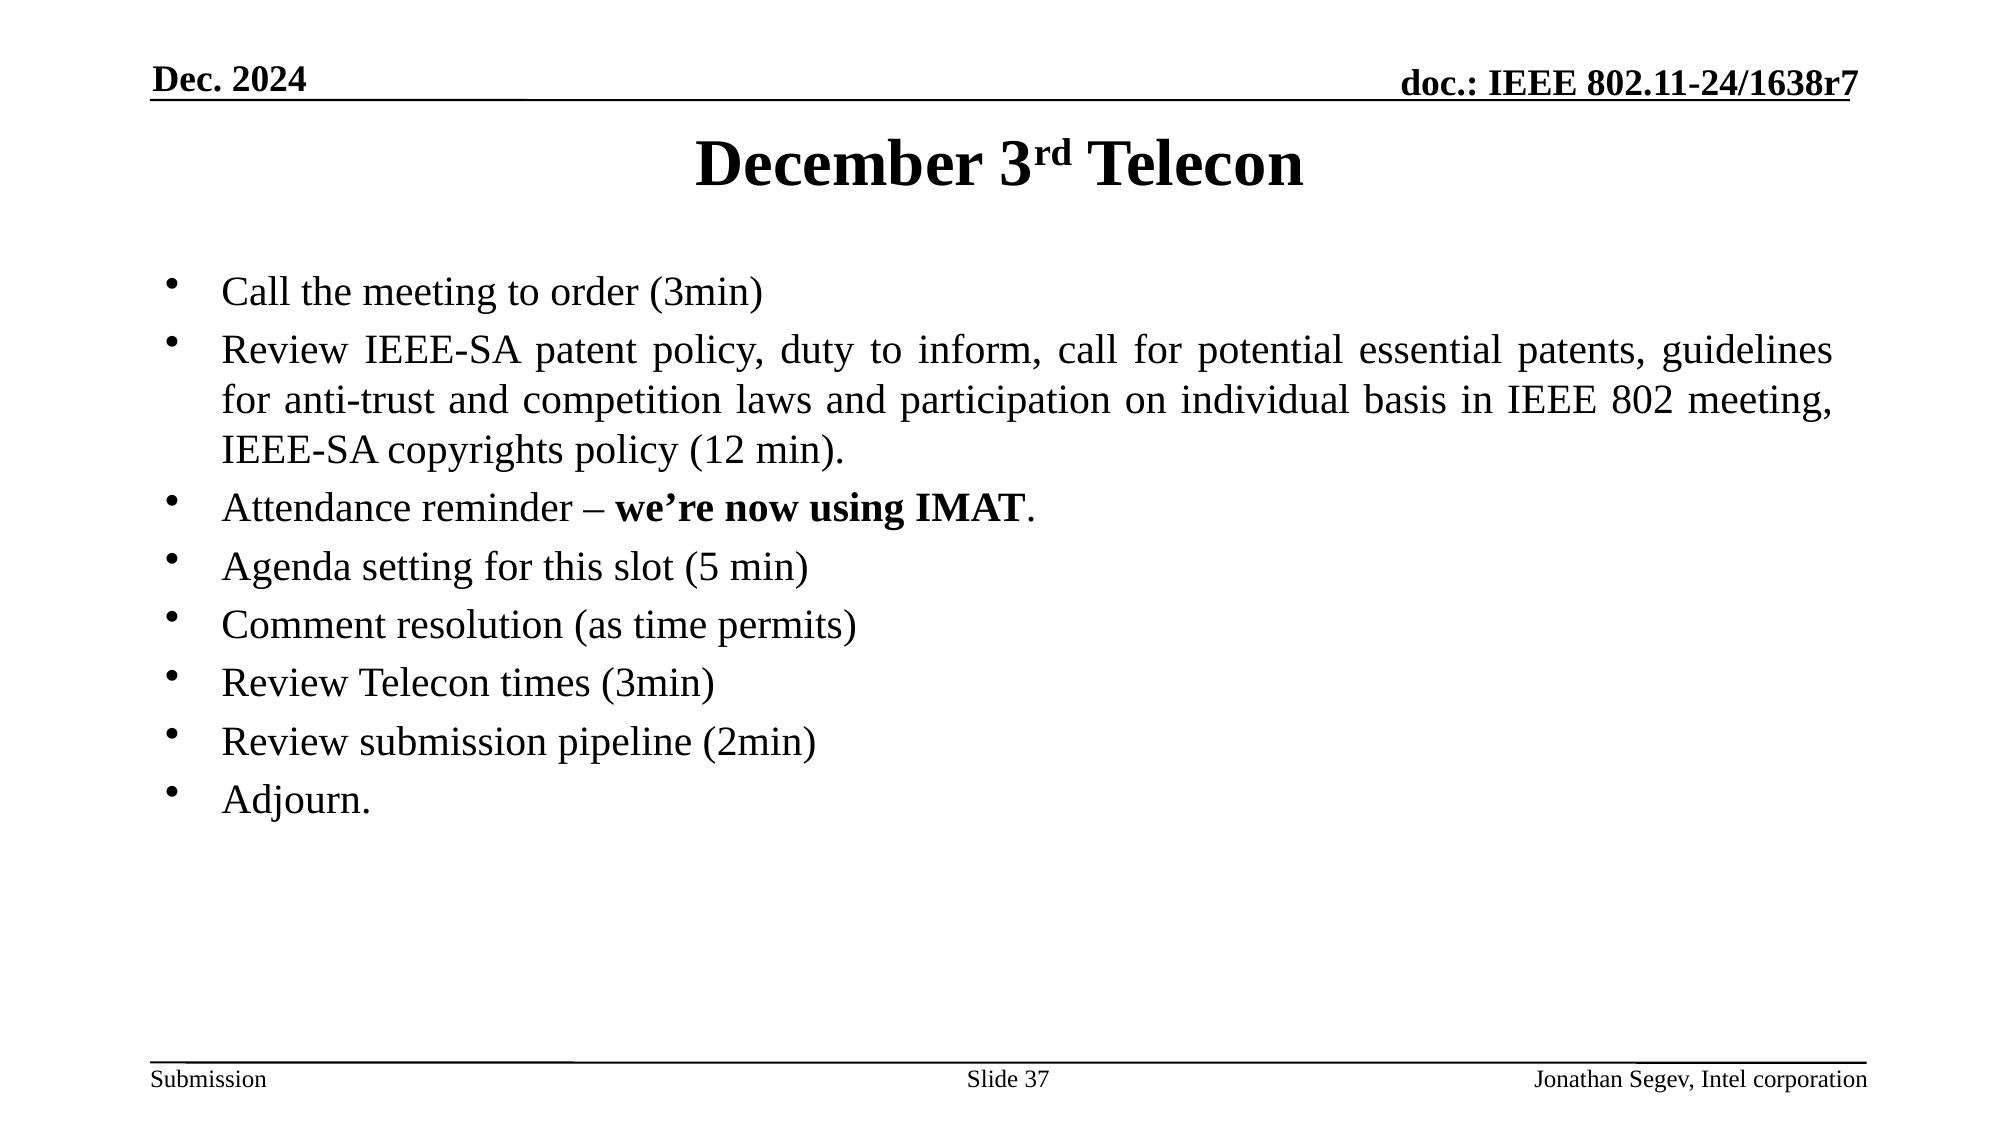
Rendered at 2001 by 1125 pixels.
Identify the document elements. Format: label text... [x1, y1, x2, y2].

footer Jonathan Segev, Intel corporation [1171, 1061, 1869, 1093]
title December 3rd Telecon [149, 112, 1850, 205]
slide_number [152, 54, 563, 100]
list Call the meeting to order (3min) Review IEEE-SA patent policy, duty to inform, call for potential essential patents, guidelines for anti-trust and competition laws and participation on individual basis in IEEE 802 meeting, IEEE-SA copyrights policy (12 min). Attendance reminder – we’re now using IMAT. Agenda setting for this slot (5 min) Comment resolution (as time permits) Review Telecon times (3min) Review submission pipeline (2min) Adjourn. [149, 255, 1850, 1048]
slide_number Slide 37 [950, 1061, 1067, 1123]
